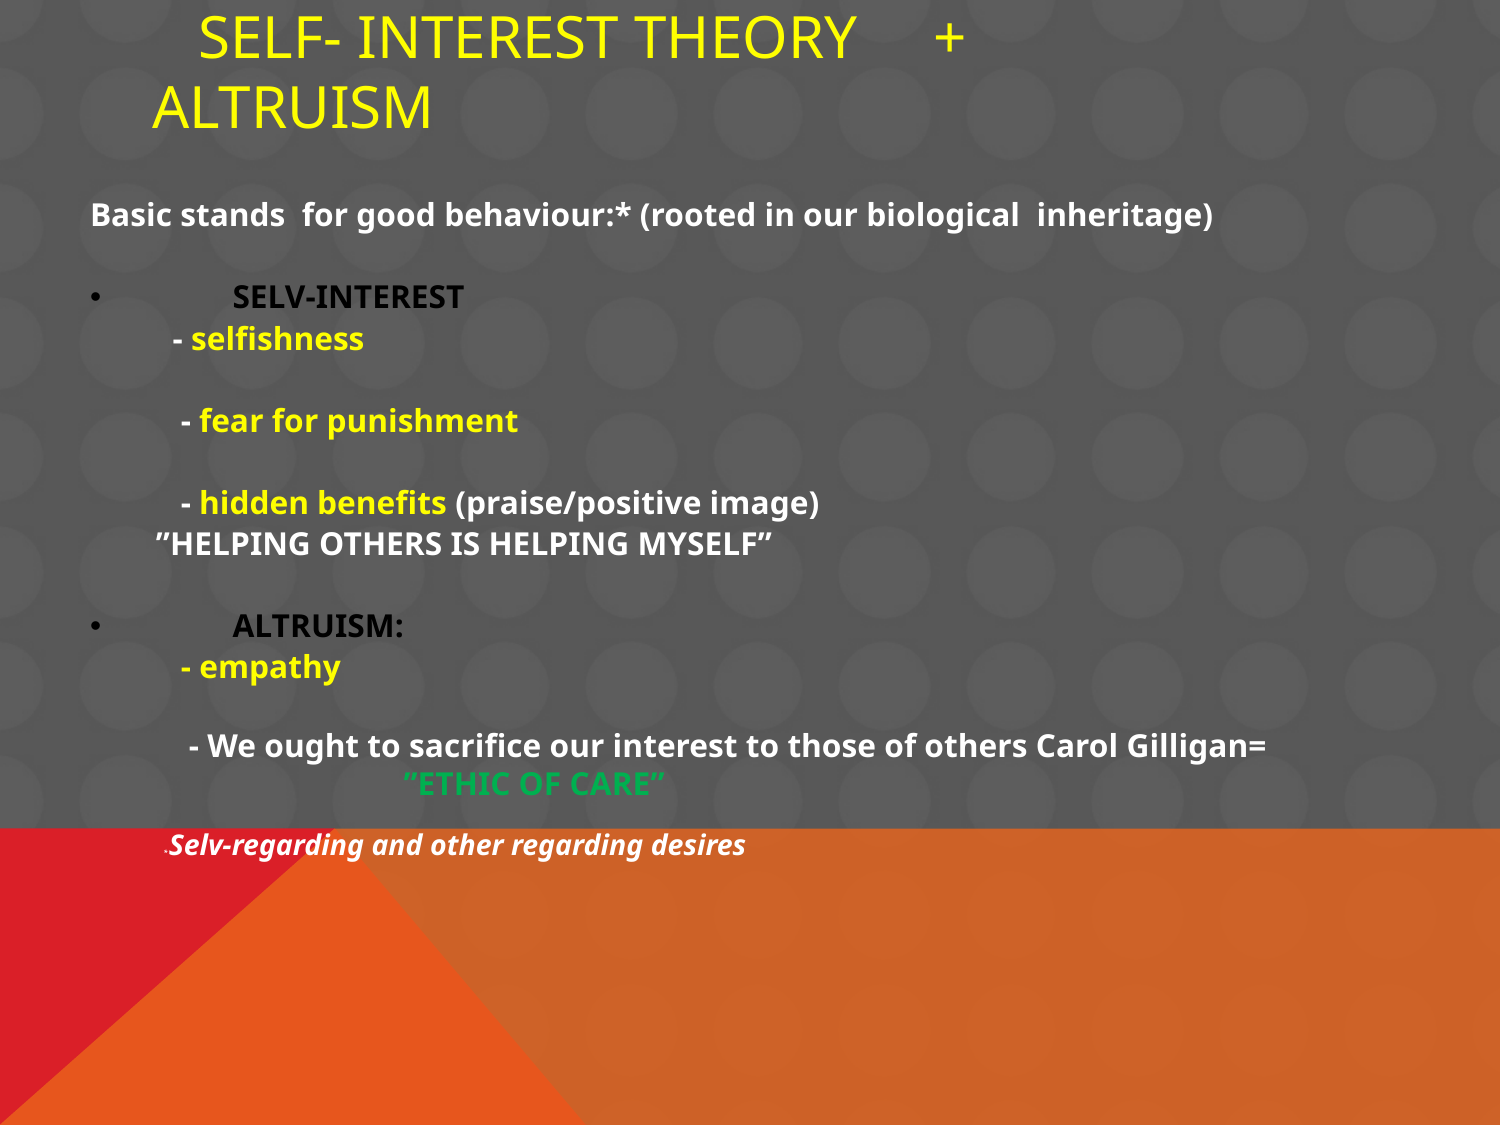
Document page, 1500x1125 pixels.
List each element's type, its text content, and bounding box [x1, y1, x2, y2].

title SELF- INTEREST theory + ALTRUISM [137, 24, 1372, 115]
list Basic stands for good behaviour:* (rooted in our biological inheritage) SELV-INTEREST - selfishness - fear for punishment - hidden benefits (praise/positive image) ”HELPING OTHERS IS HELPING MYSELF” ALTRUISM: - empathy - We ought to sacrifice our interest to those of others Carol Gilligan= ”ETHIC OF CARE” * Selv-regarding and other regarding desires [75, 187, 1425, 900]
